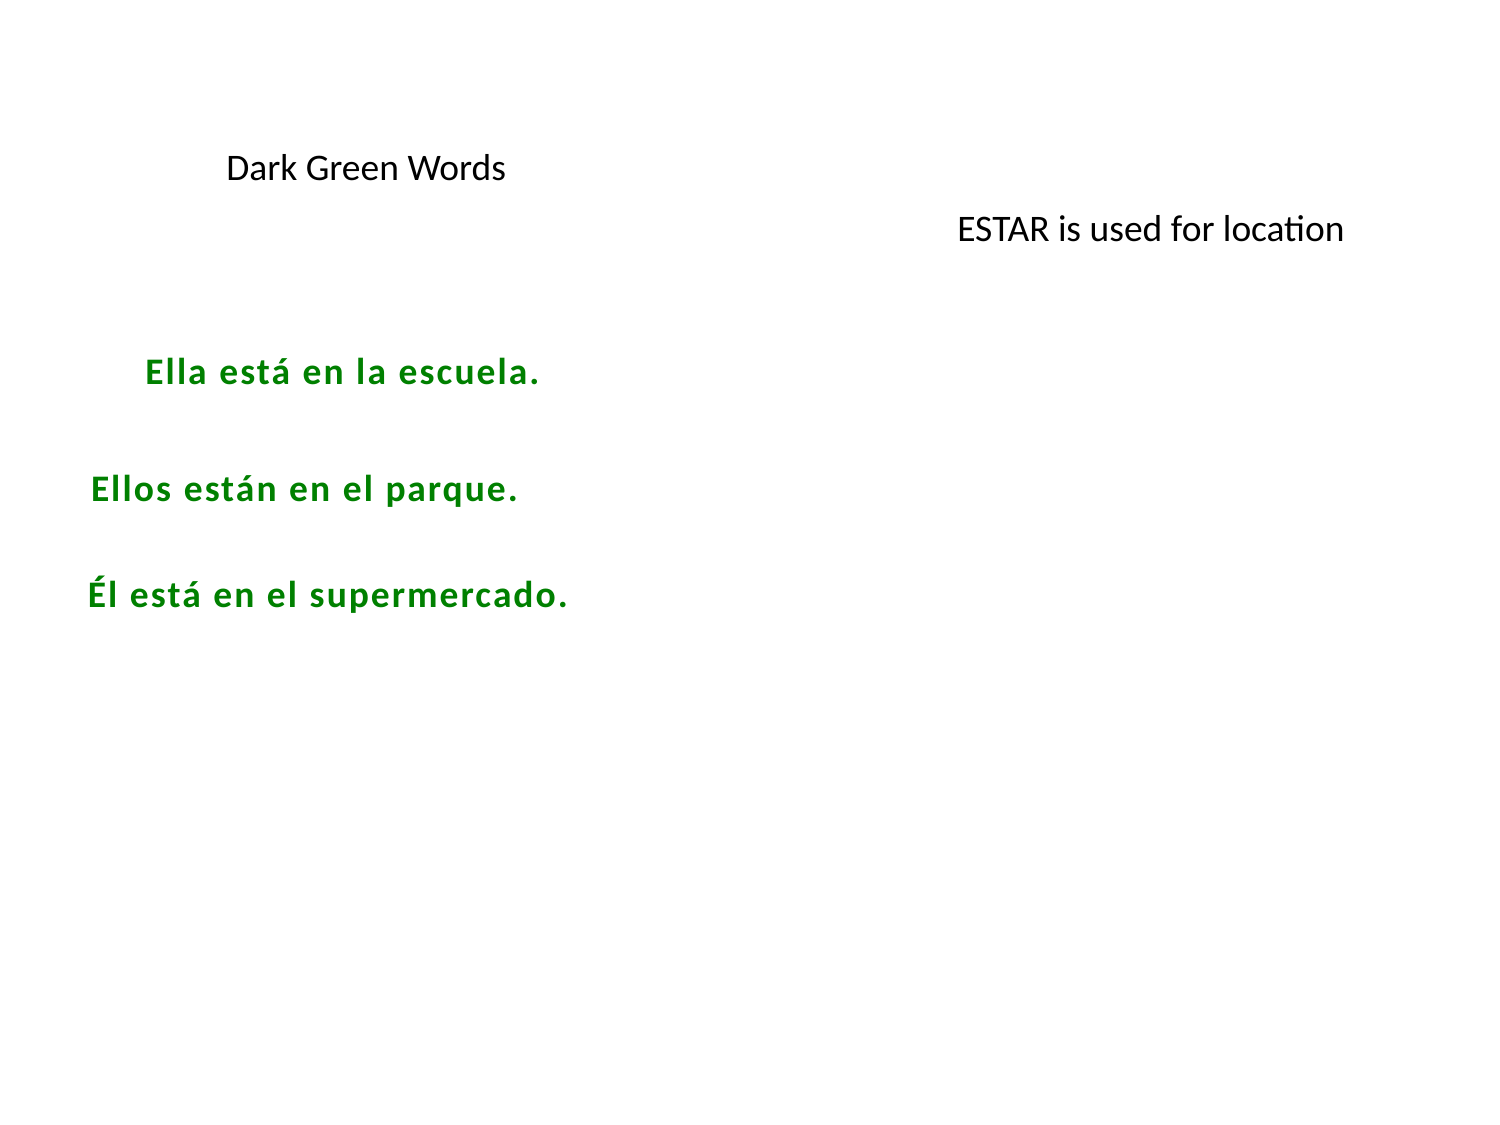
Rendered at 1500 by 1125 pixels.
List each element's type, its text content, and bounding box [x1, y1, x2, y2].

text_box Él está en el supermercado. [73, 563, 618, 668]
text_box Dark Green Words [211, 135, 522, 196]
text_box Ella está en la escuela. [130, 339, 556, 445]
text_box ESTAR is used for location [942, 196, 1361, 257]
text_box Ellos están en el parque. [76, 457, 534, 562]
